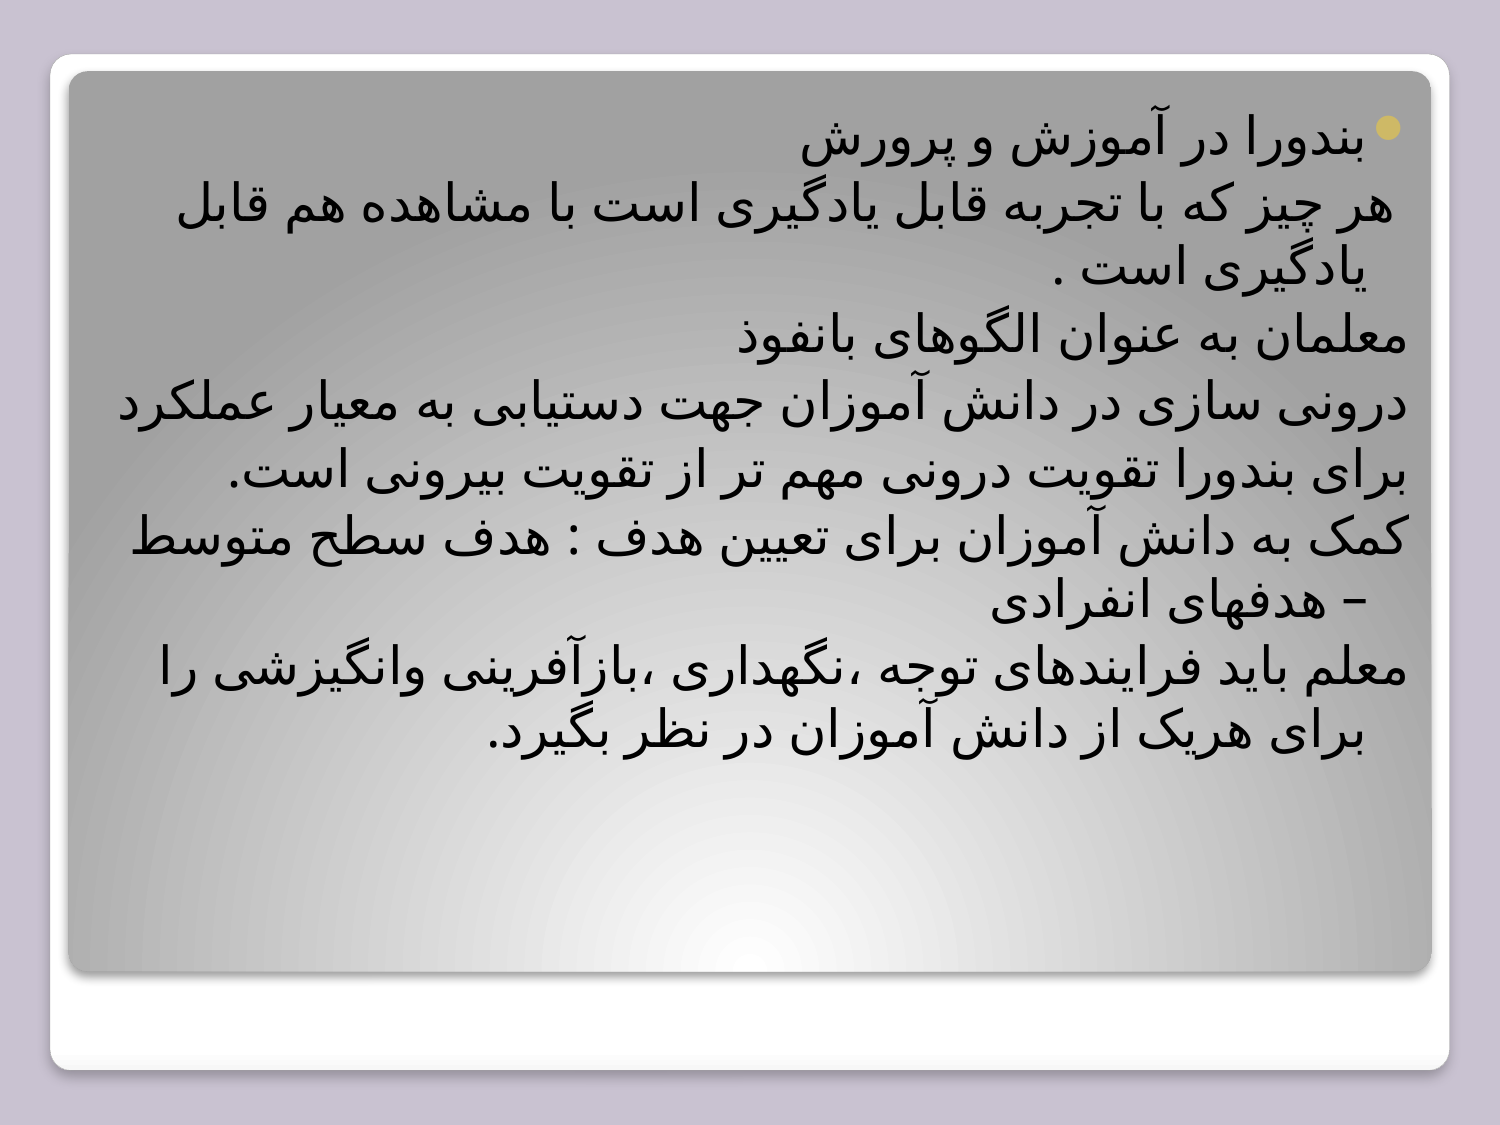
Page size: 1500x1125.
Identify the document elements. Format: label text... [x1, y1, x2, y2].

list بندورا در آموزش و پرورش هر چیز که با تجربه قابل یادگیری است با مشاهده هم قابل یادگیری است . معلمان به عنوان الگوهای بانفوذ درونی سازی در دانش آموزان جهت دستیابی به معیار عملکرد برای بندورا تقویت درونی مهم تر از تقویت بیرونی است. کمک به دانش آموزان برای تعیین هدف : هدف سطح متوسط – هدفهای انفرادی معلم باید فرایندهای توجه ،نگهداری ،بازآفرینی وانگیزشی را برای هریک از دانش آموزان در نظر بگیرد. [82, 86, 1425, 774]
